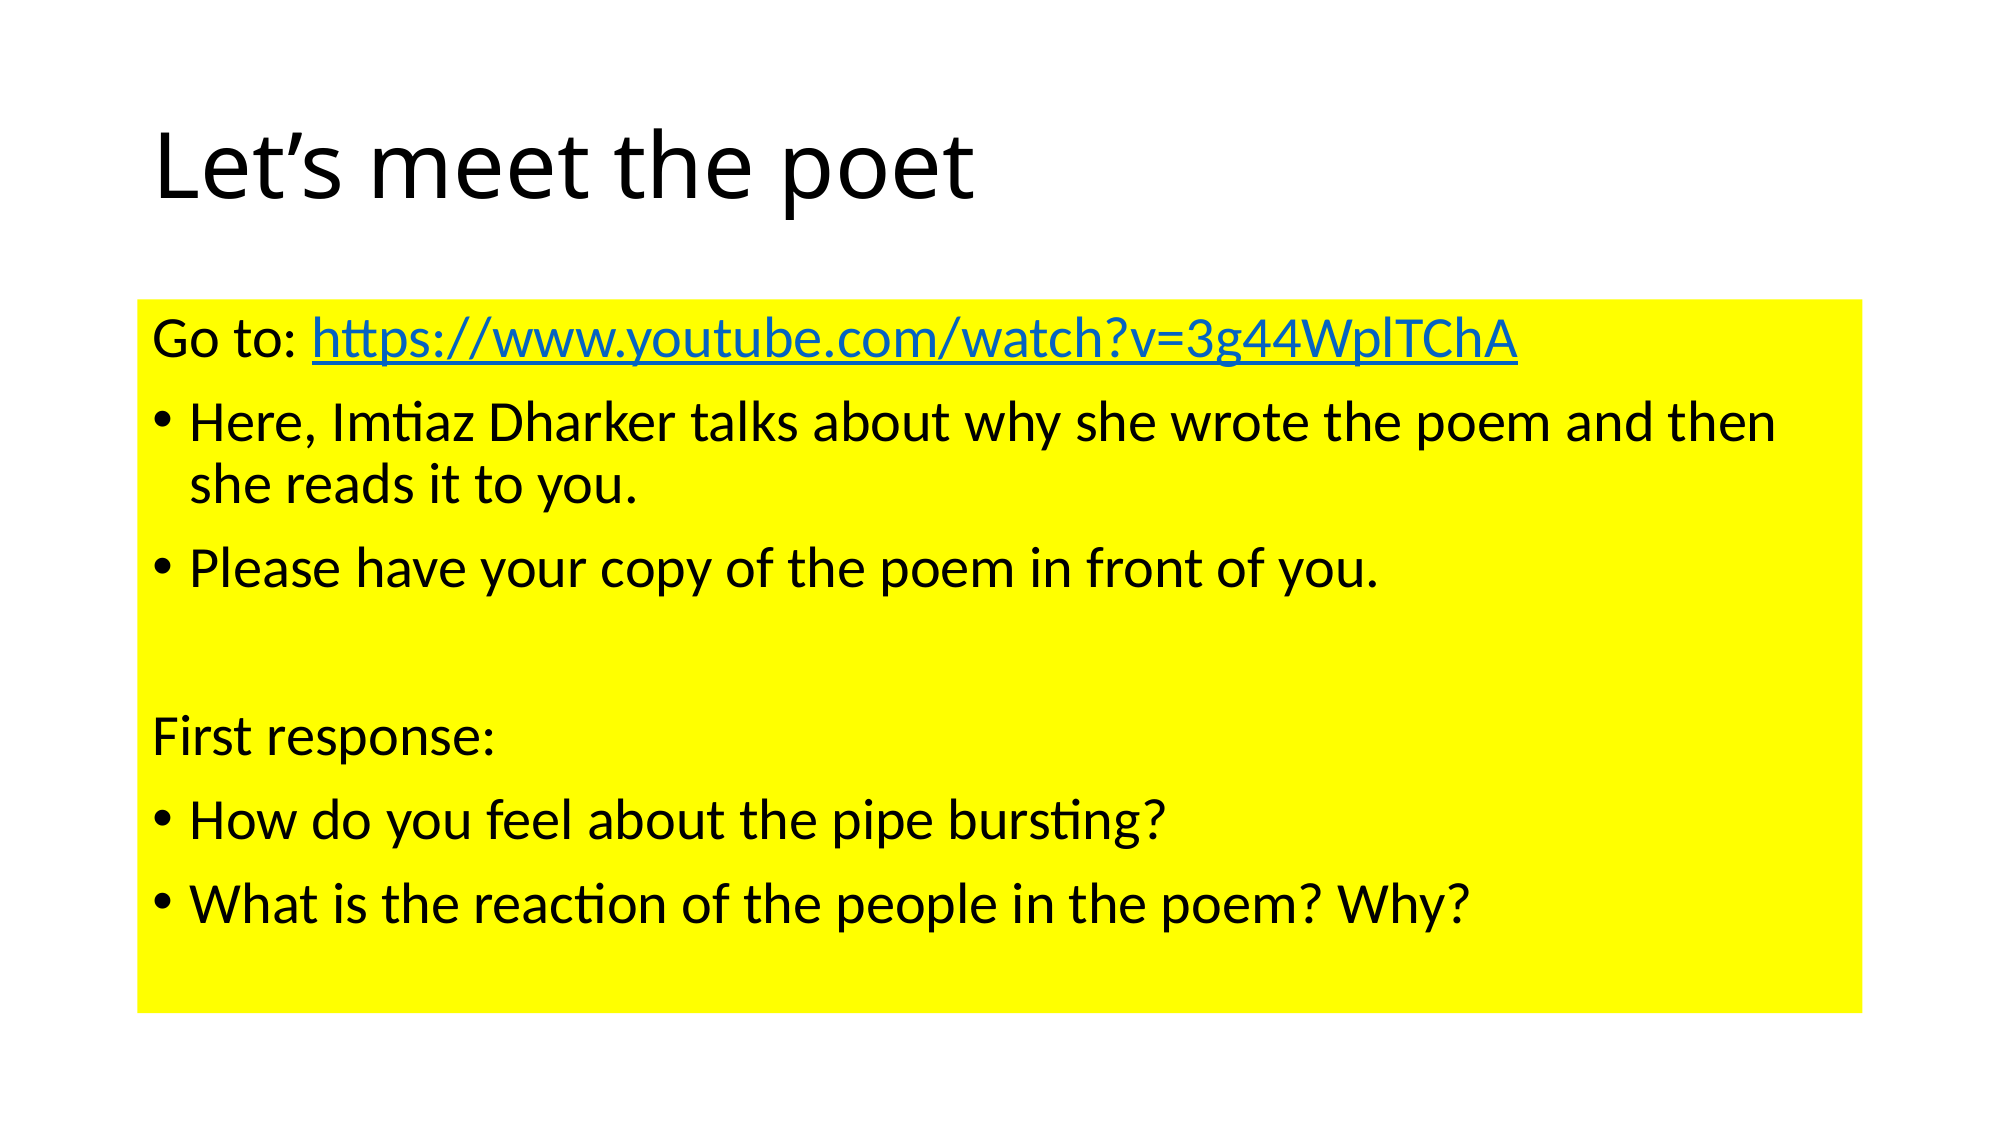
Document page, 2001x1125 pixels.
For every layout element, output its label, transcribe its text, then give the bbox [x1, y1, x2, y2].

title Let’s meet the poet [137, 59, 1863, 278]
list Go to: https://www.youtube.com/watch?v=3g44WplTChA Here, Imtiaz Dharker talks about why she wrote the poem and then she reads it to you. Please have your copy of the poem in front of you. First response: How do you feel about the pipe bursting? What is the reaction of the people in the poem? Why? [137, 299, 1863, 1014]
